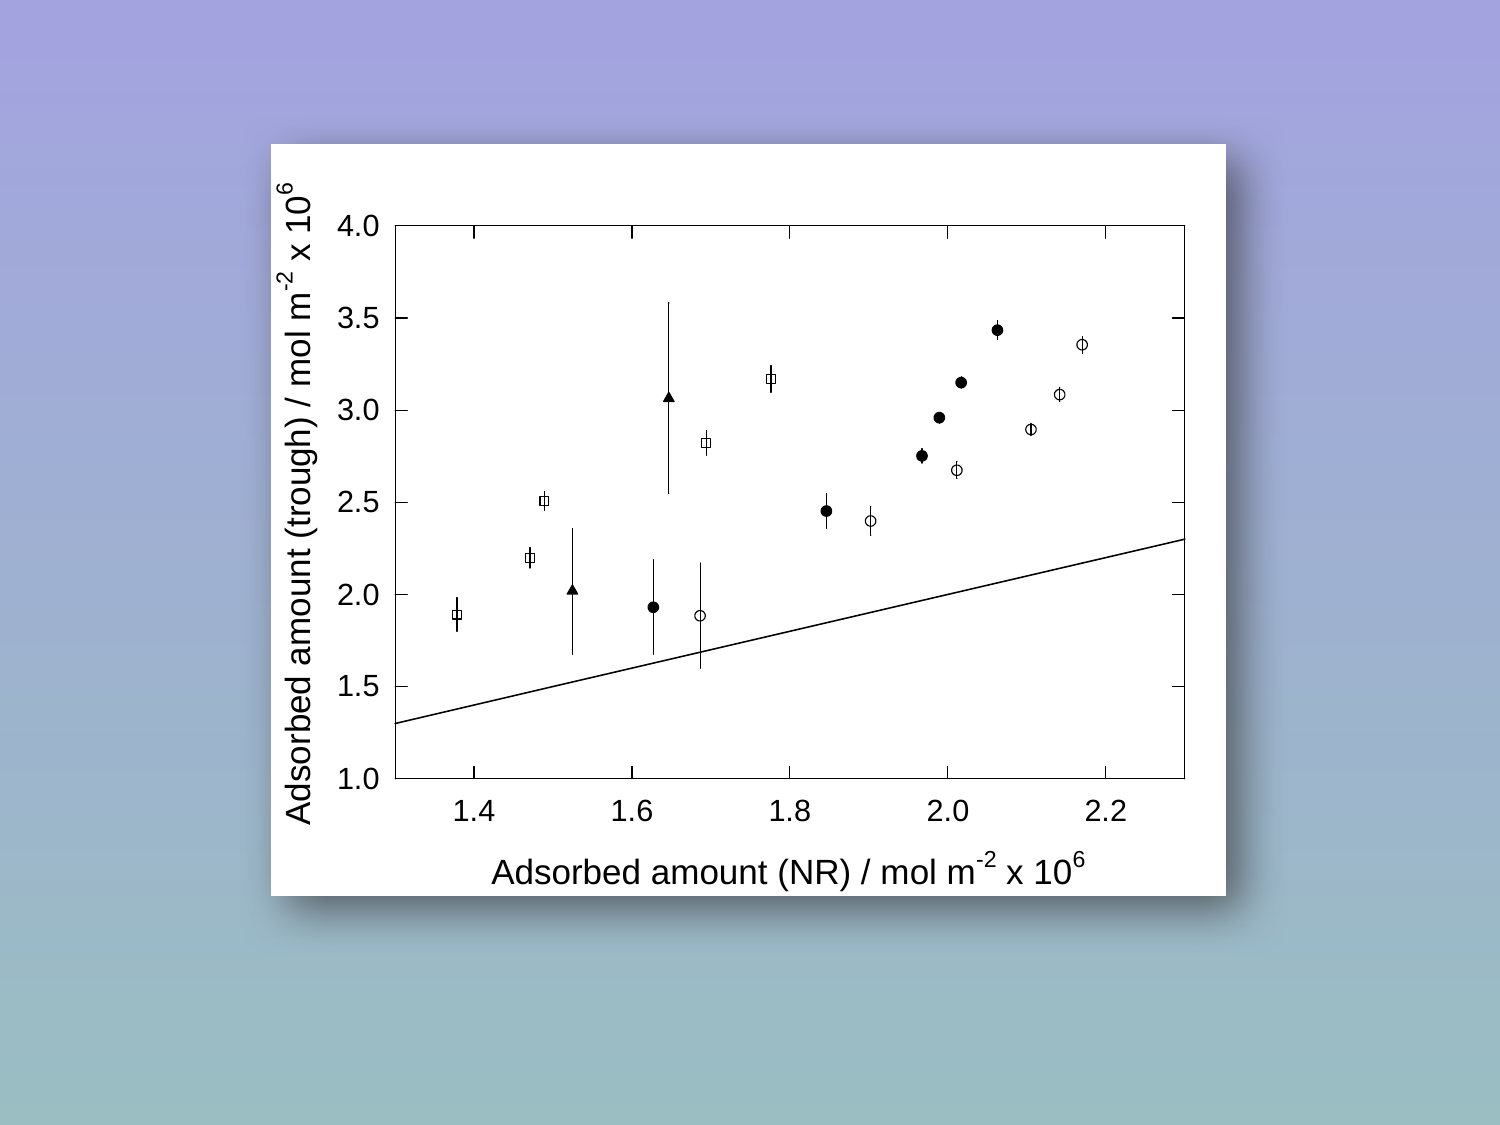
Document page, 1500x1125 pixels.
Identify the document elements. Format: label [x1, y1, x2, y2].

picture [270, 143, 1227, 898]
